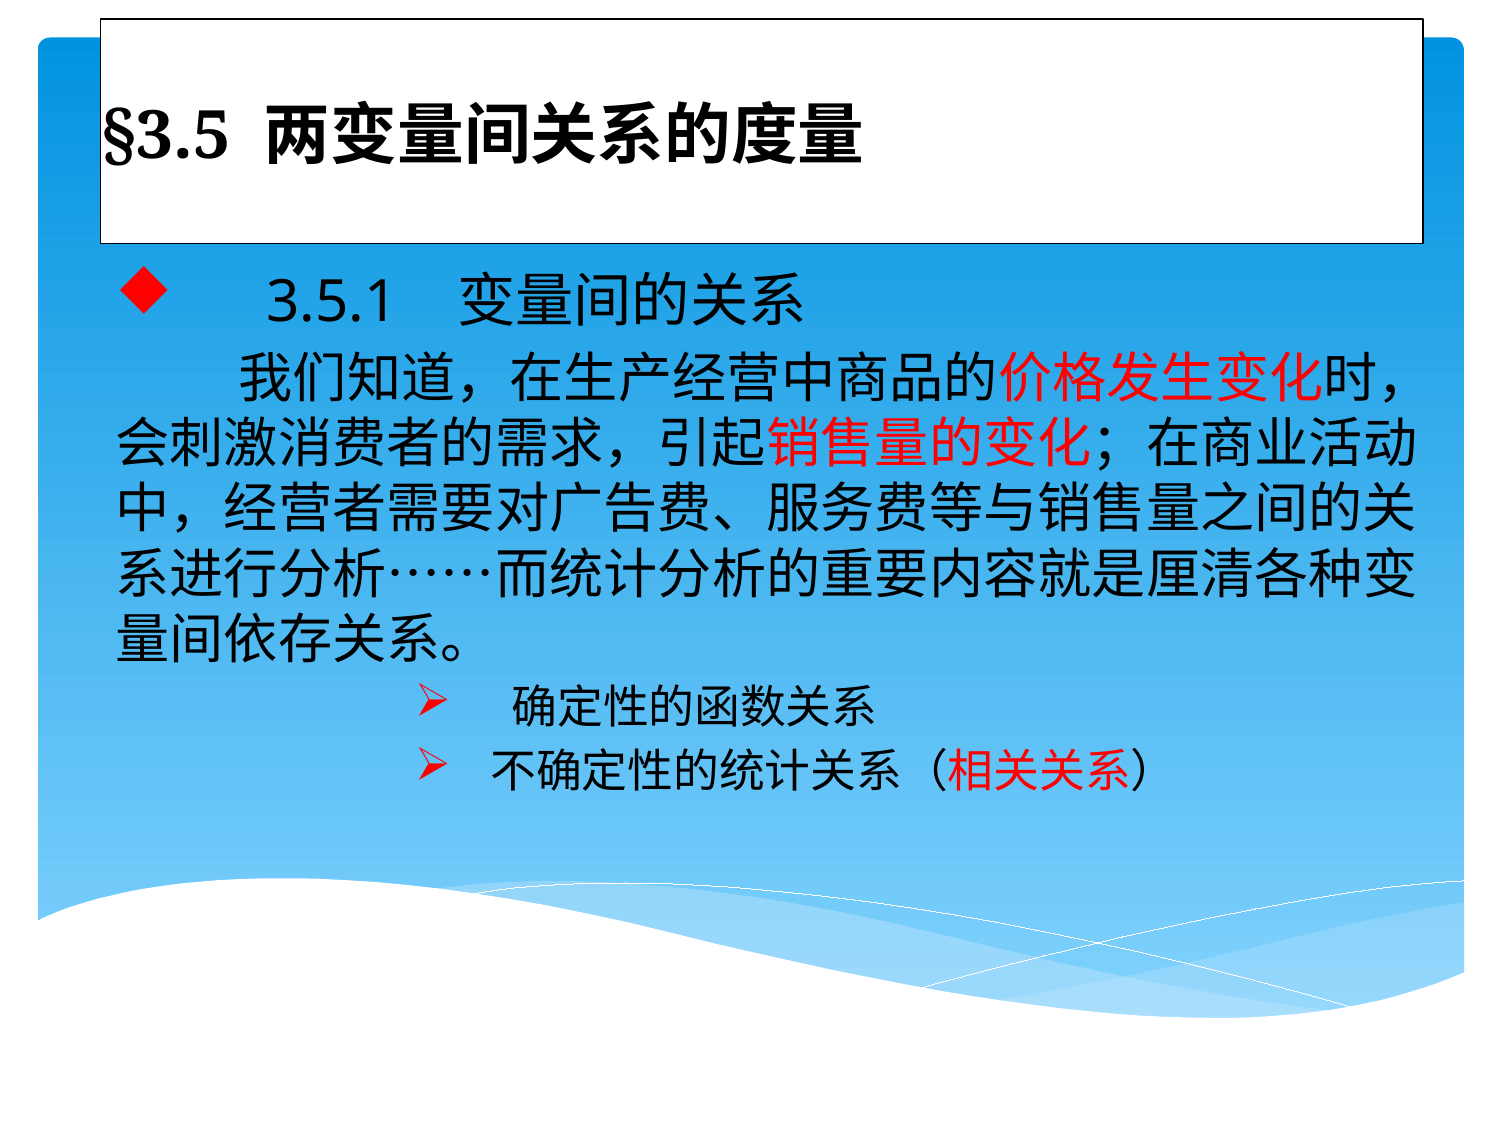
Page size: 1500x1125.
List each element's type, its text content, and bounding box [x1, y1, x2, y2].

title §3.5 两变量间关系的度量 [100, 19, 1424, 244]
subtitle 3.5.1 变量间的关系 我们知道，在生产经营中商品的价格发生变化时，会刺激消费者的需求，引起销售量的变化；在商业活动中，经营者需要对广告费、服务费等与销售量之间的关系进行分析……而统计分析的重要内容就是厘清各种变量间依存关系。 确定性的函数关系 不确定性的统计关系（相关关系） [100, 255, 1459, 1012]
